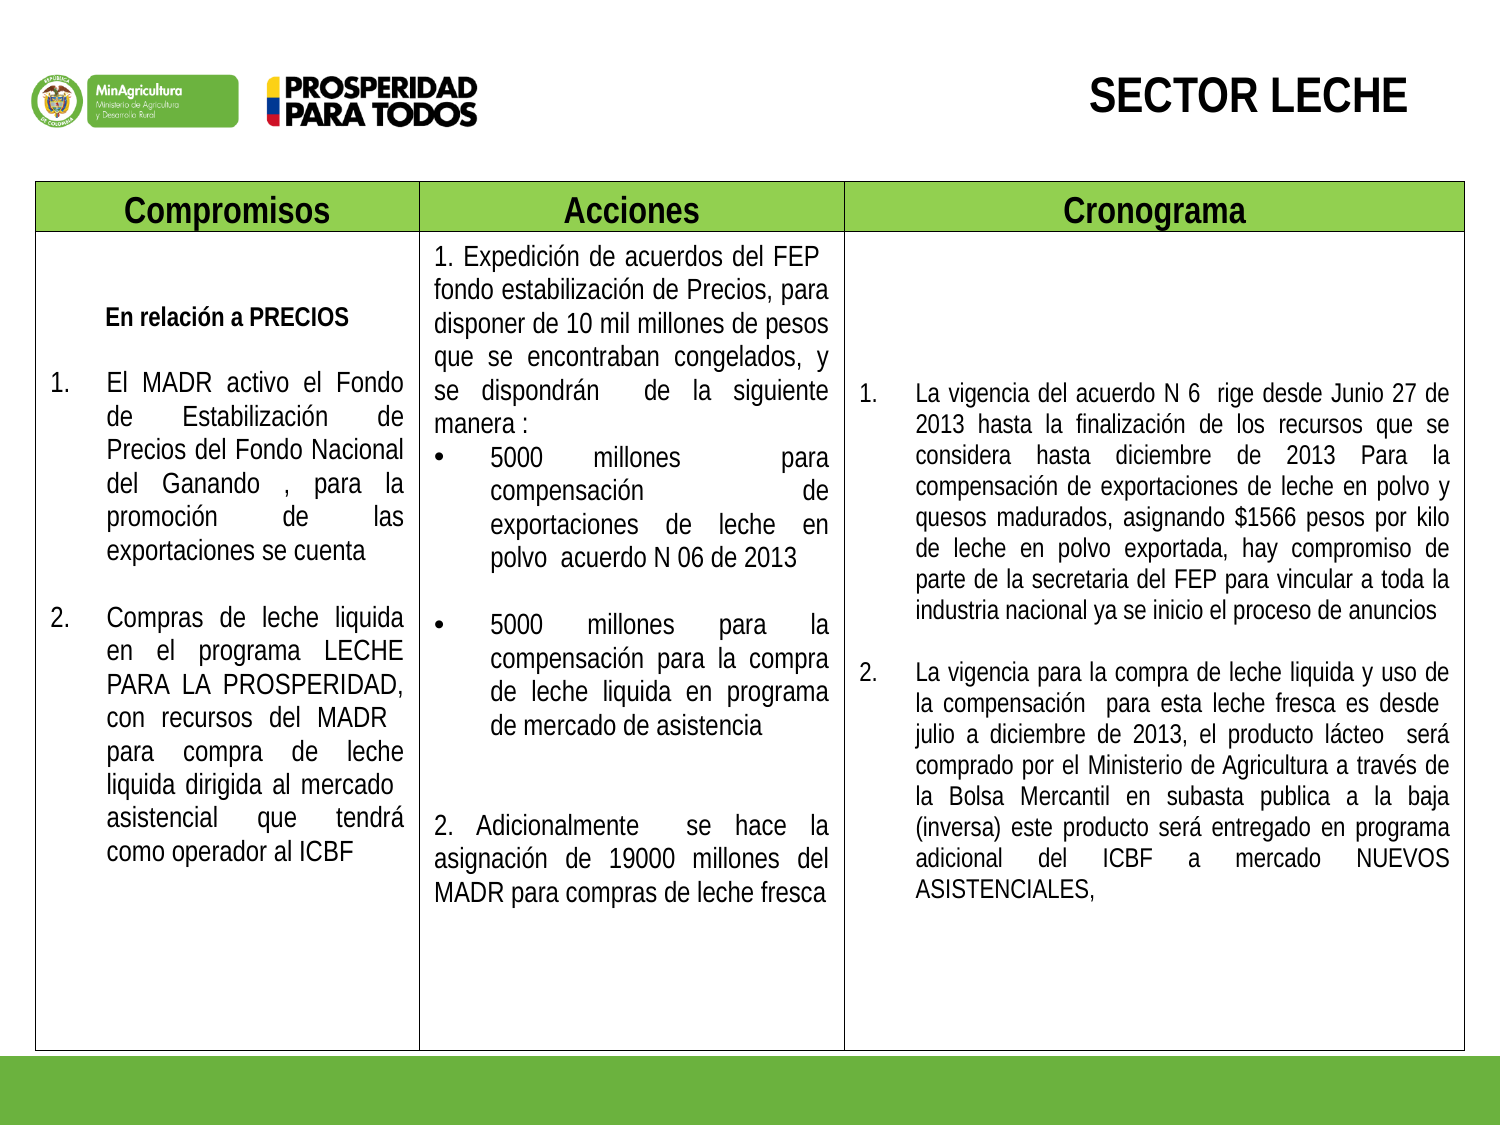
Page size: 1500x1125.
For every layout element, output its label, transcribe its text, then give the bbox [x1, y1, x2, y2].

table_cell La vigencia del acuerdo N 6 rige desde Junio 27 de 2013 hasta la finalización de los recursos que se considera hasta diciembre de 2013 Para la compensación de exportaciones de leche en polvo y quesos madurados, asignando $1566 pesos por kilo de leche en polvo exportada, hay compromiso de parte de la secretaria del FEP para vincular a toda la industria nacional ya se inicio el proceso de anuncios La vigencia para la compra de leche liquida y uso de la compensación para esta leche fresca es desde julio a diciembre de 2013, el producto lácteo será comprado por el Ministerio de Agricultura a través de la Bolsa Mercantil en subasta publica a la baja (inversa) este producto será entregado en programa adicional del ICBF a mercado NUEVOS ASISTENCIALES, [845, 232, 1464, 1050]
table_header Acciones [420, 182, 844, 231]
table_header Compromisos [36, 182, 419, 231]
table_header Cronograma [845, 182, 1464, 231]
picture [29, 69, 243, 132]
text_box [0, 1056, 1500, 1125]
table_cell 1. Expedición de acuerdos del FEP fondo estabilización de Precios, para disponer de 10 mil millones de pesos que se encontraban congelados, y se dispondrán de la siguiente manera : 5000 millones para compensación de exportaciones de leche en polvo acuerdo N 06 de 2013 5000 millones para la compensación para la compra de leche liquida en programa de mercado de asistencia 2. Adicionalmente se hace la asignación de 19000 millones del MADR para compras de leche fresca [420, 232, 844, 1050]
text_box SECTOR LECHE [744, 55, 1424, 131]
picture [254, 66, 485, 135]
table_cell En relación a PRECIOS El MADR activo el Fondo de Estabilización de Precios del Fondo Nacional del Ganando , para la promoción de las exportaciones se cuenta Compras de leche liquida en el programa LECHE PARA LA PROSPERIDAD, con recursos del MADR para compra de leche liquida dirigida al mercado asistencial que tendrá como operador al ICBF [36, 232, 419, 1050]
